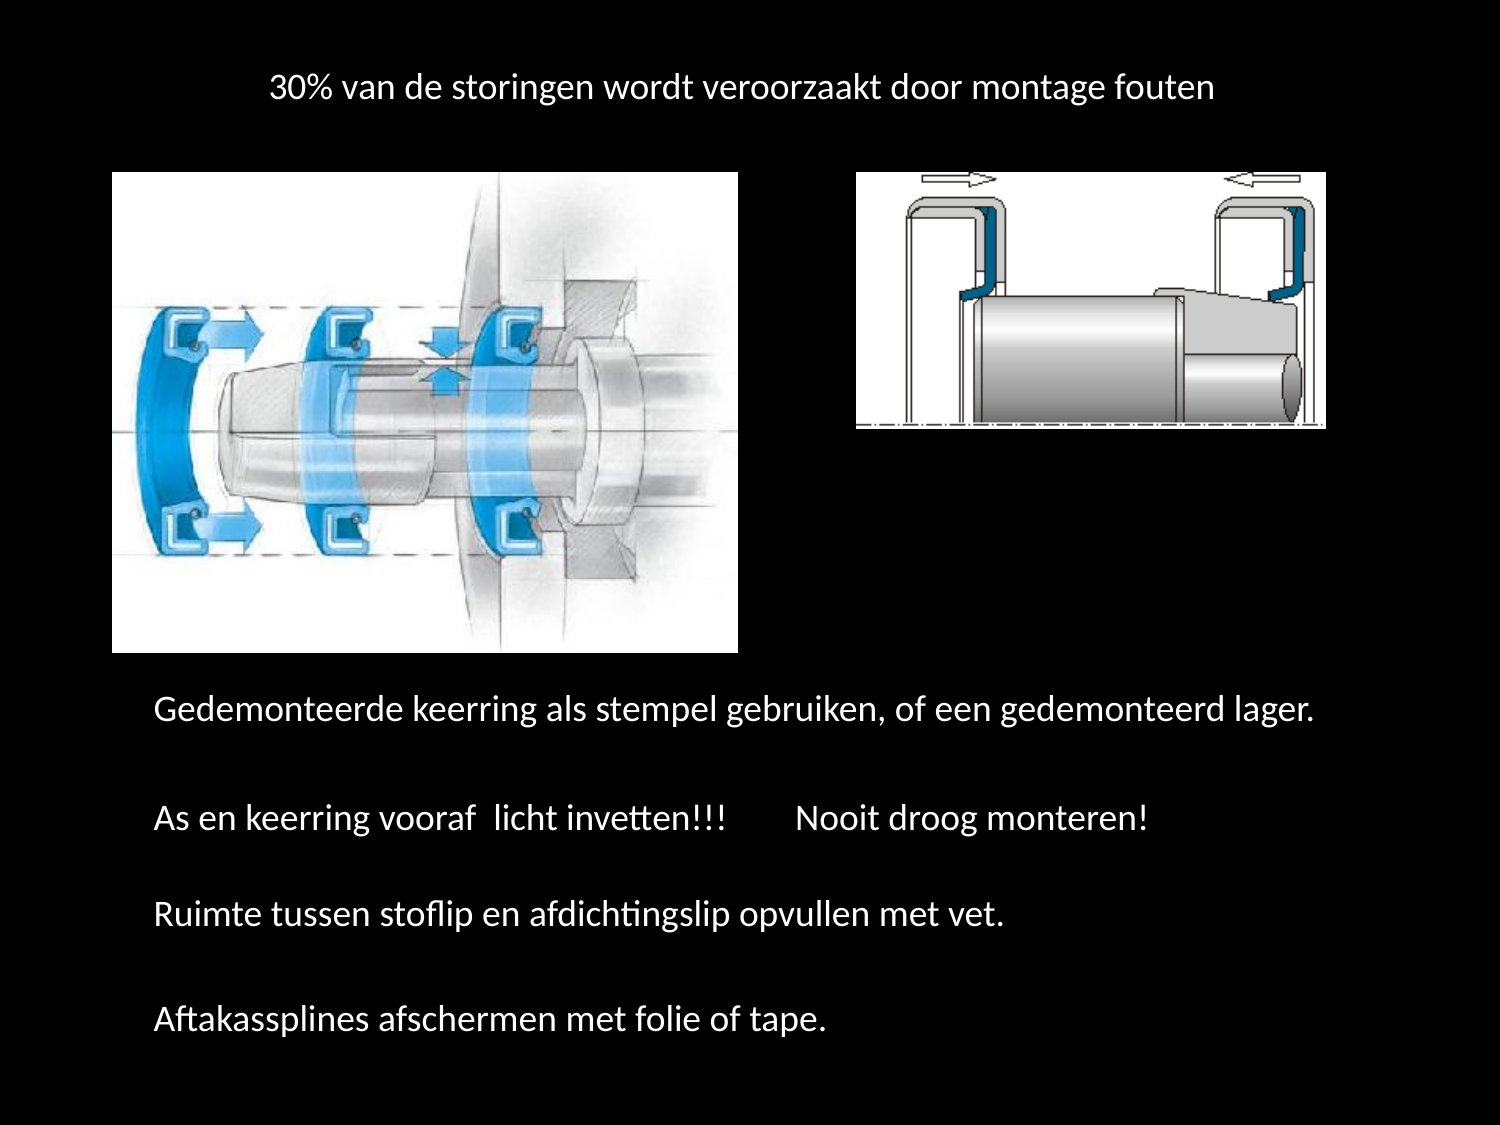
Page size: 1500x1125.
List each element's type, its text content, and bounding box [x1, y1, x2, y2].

picture [855, 172, 1326, 430]
text_box Aftakassplines afschermen met folie of tape. [138, 986, 907, 1046]
text_box 30% van de storingen wordt veroorzaakt door montage fouten [253, 54, 1282, 115]
text_box Ruimte tussen stoflip en afdichtingslip opvullen met vet. [138, 881, 1078, 941]
picture [111, 172, 738, 653]
text_box Gedemonteerde keerring als stempel gebruiken, of een gedemonteerd lager. [138, 676, 1474, 737]
text_box As en keerring vooraf licht invetten!!! Nooit droog monteren! [138, 785, 1258, 846]
